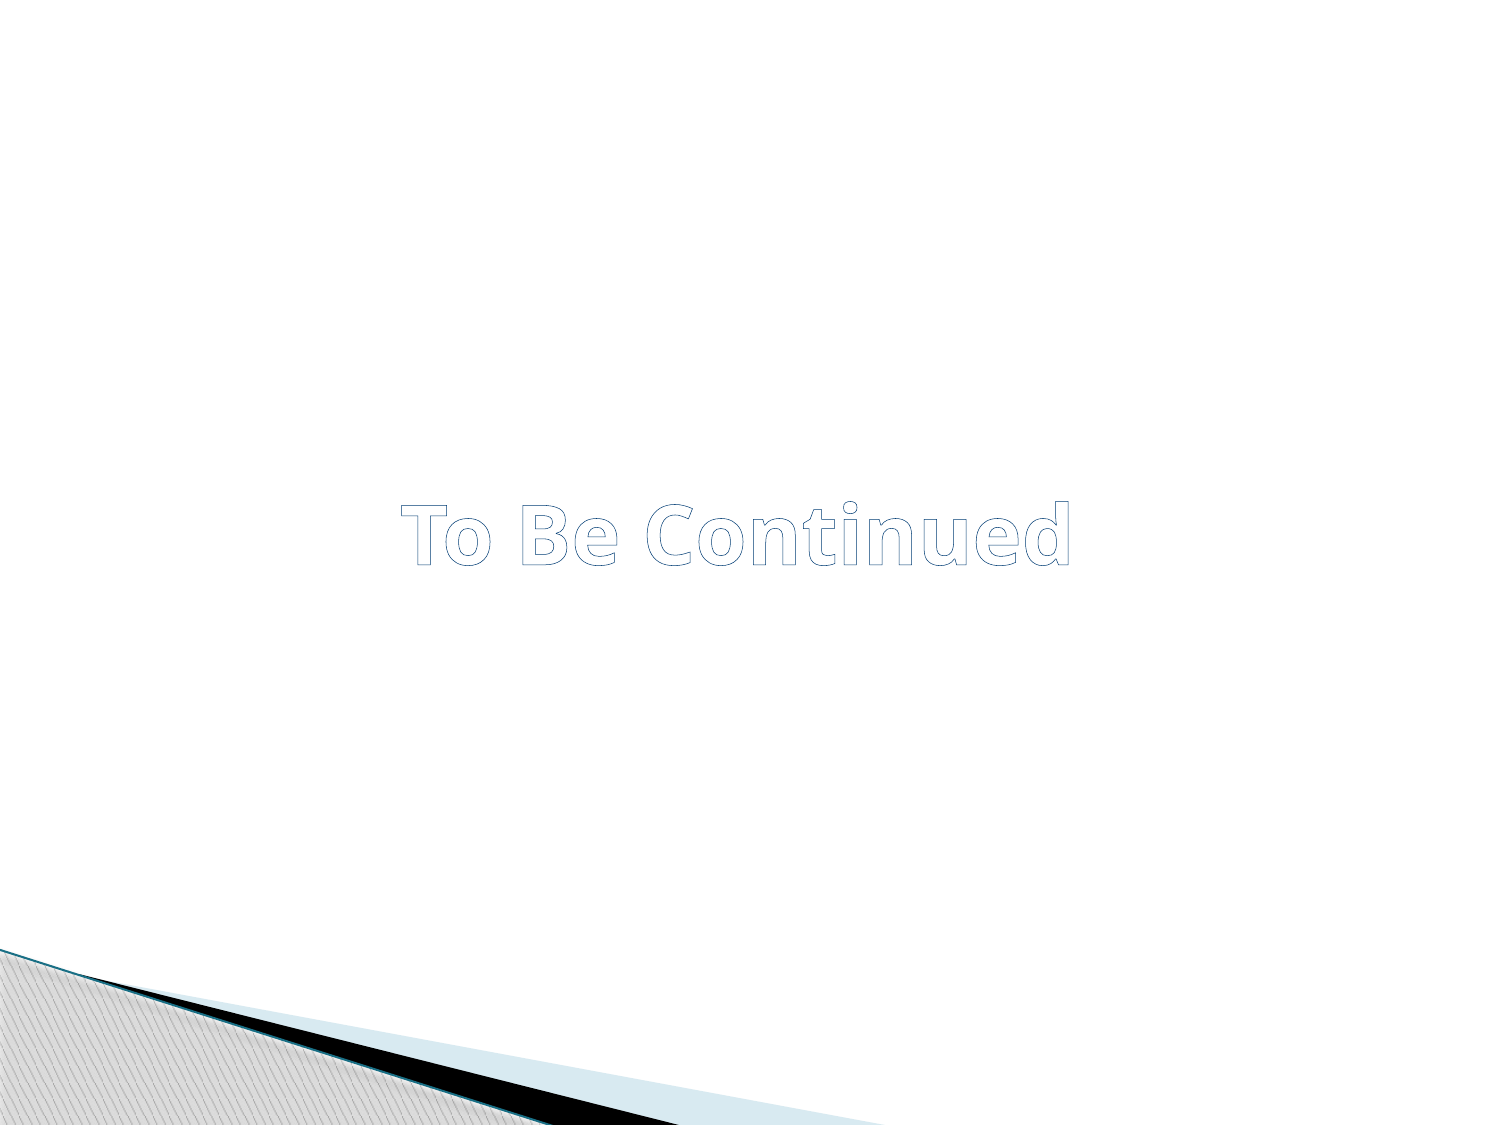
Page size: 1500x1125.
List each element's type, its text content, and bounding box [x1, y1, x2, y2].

text_box To Be Continued [375, 474, 1100, 589]
